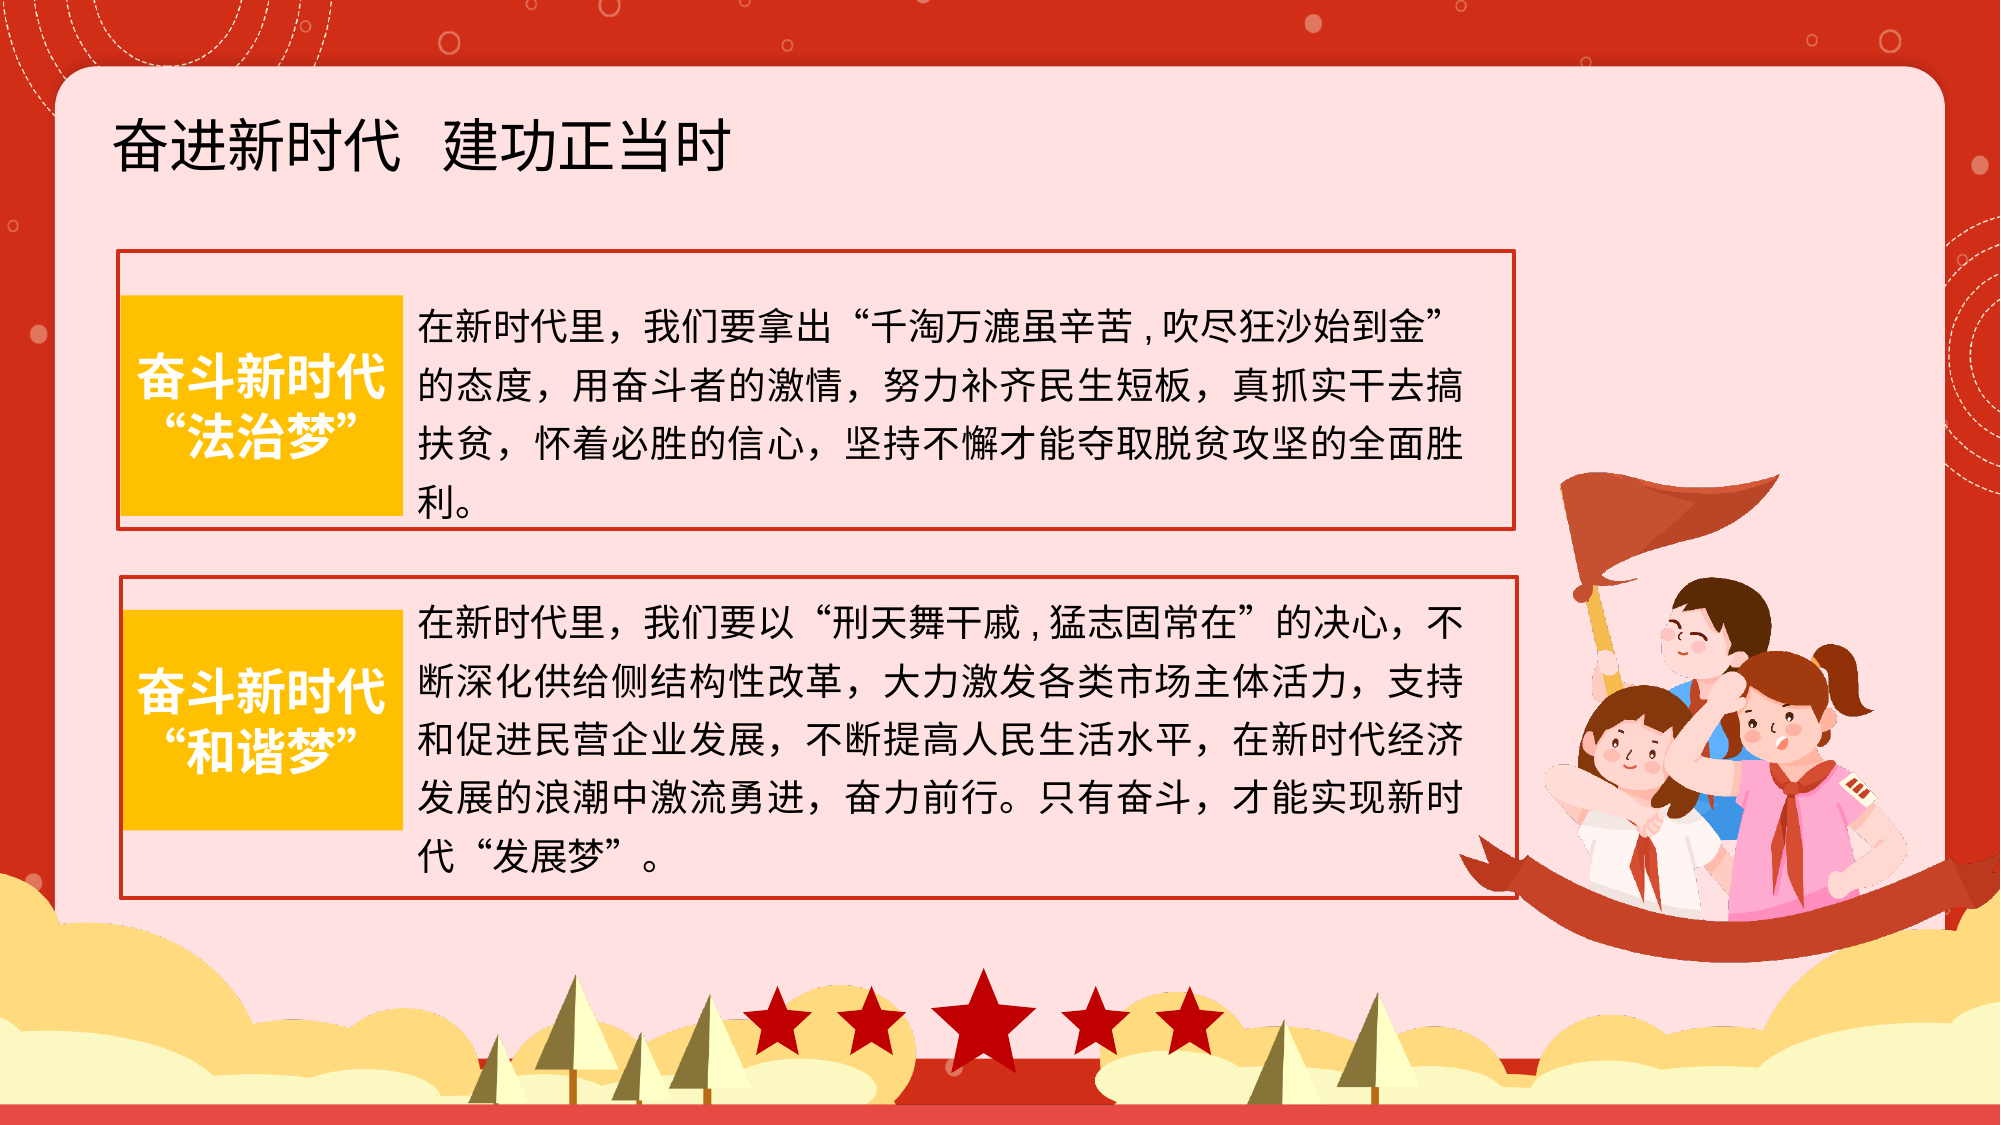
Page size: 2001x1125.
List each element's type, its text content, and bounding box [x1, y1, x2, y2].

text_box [117, 250, 1515, 530]
text_box 奋进新时代 建功正当时 [96, 101, 748, 187]
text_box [120, 576, 1415, 899]
picture [0, 0, 2000, 1125]
